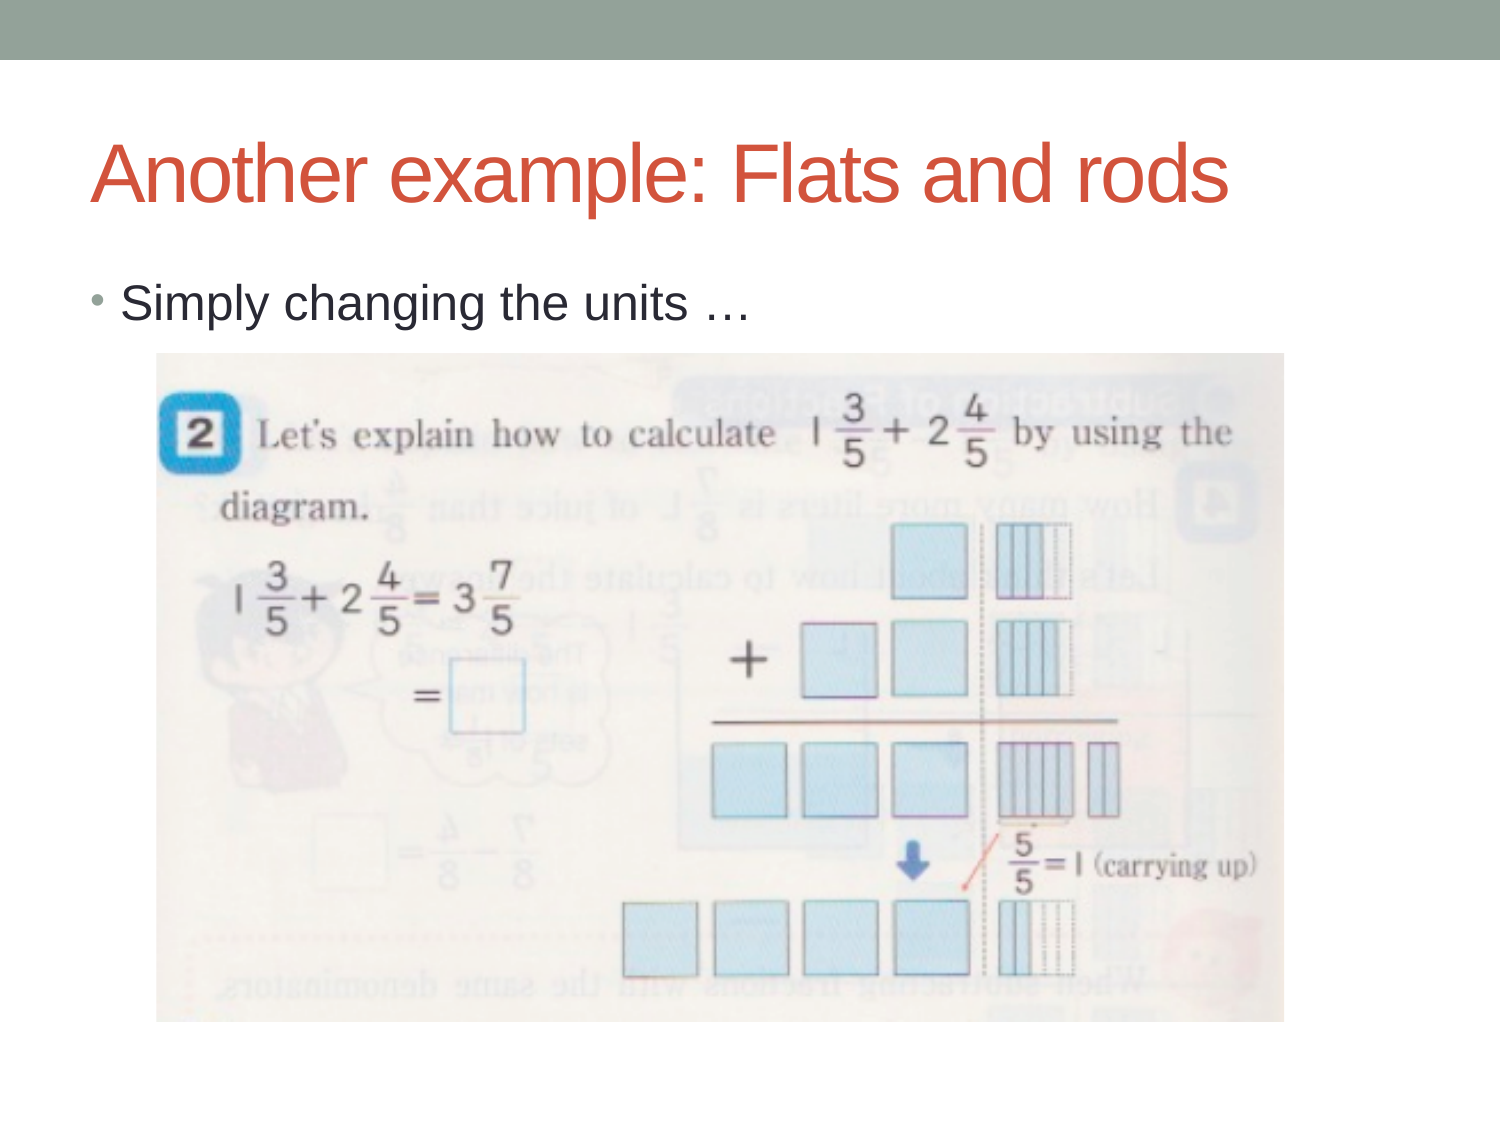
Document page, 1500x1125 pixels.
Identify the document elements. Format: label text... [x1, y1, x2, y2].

picture [156, 352, 1285, 1022]
list Simply changing the units … [75, 262, 1425, 1063]
title Another example: Flats and rods [75, 87, 1425, 250]
